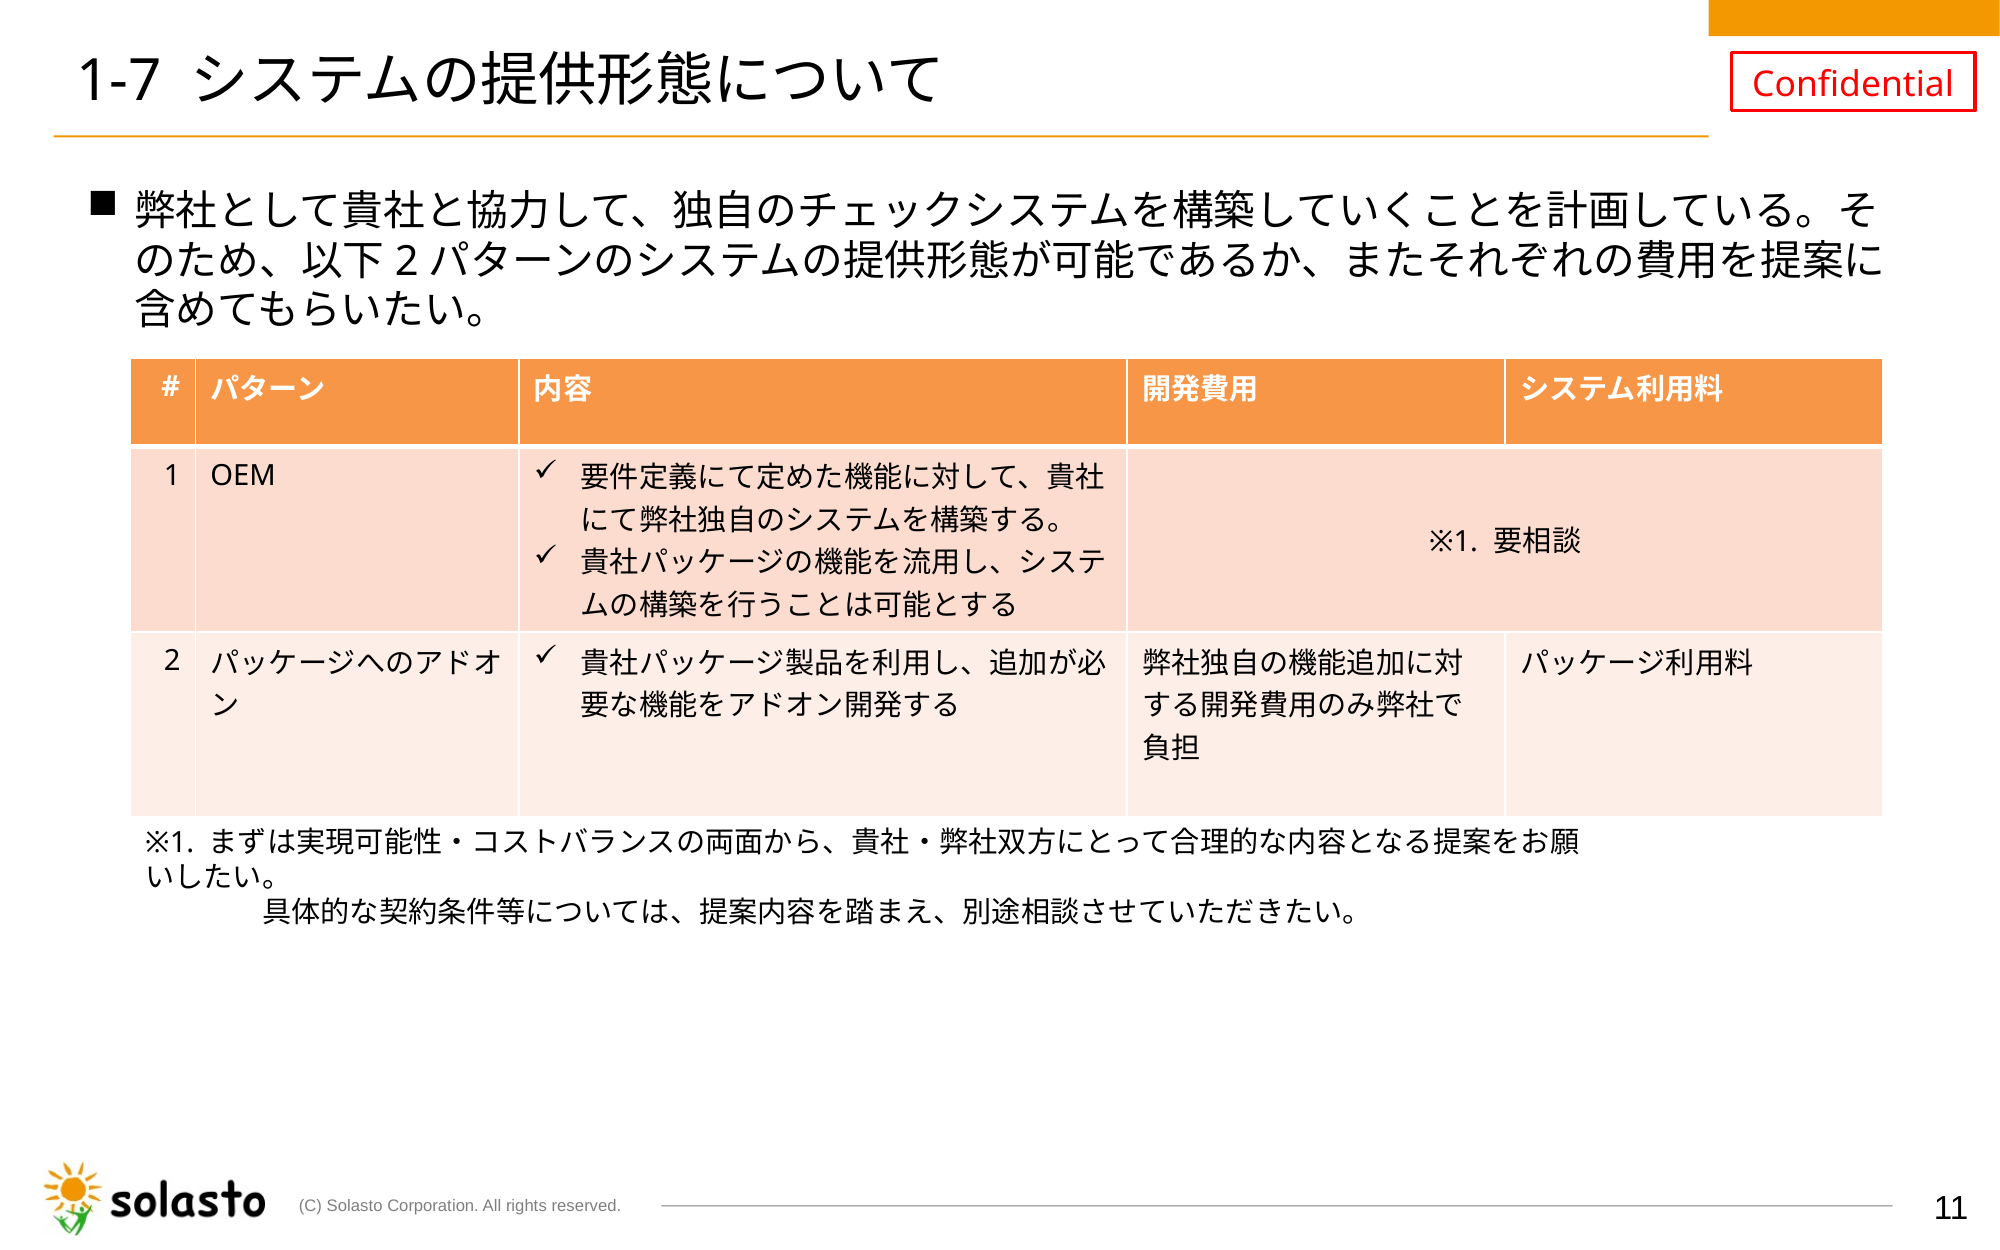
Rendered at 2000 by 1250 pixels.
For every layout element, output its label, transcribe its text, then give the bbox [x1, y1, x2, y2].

picture [43, 1161, 265, 1238]
table_cell ※1. 要相談 [1128, 449, 1882, 631]
table_header パターン [196, 359, 518, 444]
table_header システム利用料 [1506, 359, 1882, 444]
table_cell パッケージへのアドオン [196, 633, 518, 816]
table_cell 要件定義にて定めた機能に対して、貴社にて弊社独自のシステムを構築する。 貴社パッケージの機能を流用し、システムの構築を行うことは可能とする [520, 449, 1126, 631]
table_cell パッケージ利用料 [1506, 633, 1882, 816]
table_cell OEM [196, 449, 518, 631]
table_header # [131, 359, 195, 444]
table_header 内容 [520, 359, 1126, 444]
table_cell 弊社独自の機能追加に対する開発費用のみ弊社で負担 [1128, 633, 1504, 816]
table_header 開発費用 [1128, 359, 1504, 444]
title 1-7 システムの提供形態について [61, 0, 1709, 189]
table_cell 2 [131, 633, 195, 816]
text_box 弊社として貴社と協力して、独自のチェックシステムを構築していくことを計画している。そのため、以下2パターンのシステムの提供形態が可能であるか、またそれぞれの費用を提案に含めてもらいたい。 [72, 175, 1928, 325]
table_cell 1 [131, 449, 195, 631]
text_box ※1. まずは実現可能性・コストバランスの両面から、貴社・弊社双方にとって合理的な内容となる提案をお願いしたい。 具体的な契約条件等については、提案内容を踏まえ、別途相談させていただきたい。 [130, 816, 1601, 899]
table_cell 貴社パッケージ製品を利用し、追加が必要な機能をアドオン開発する [520, 633, 1126, 816]
